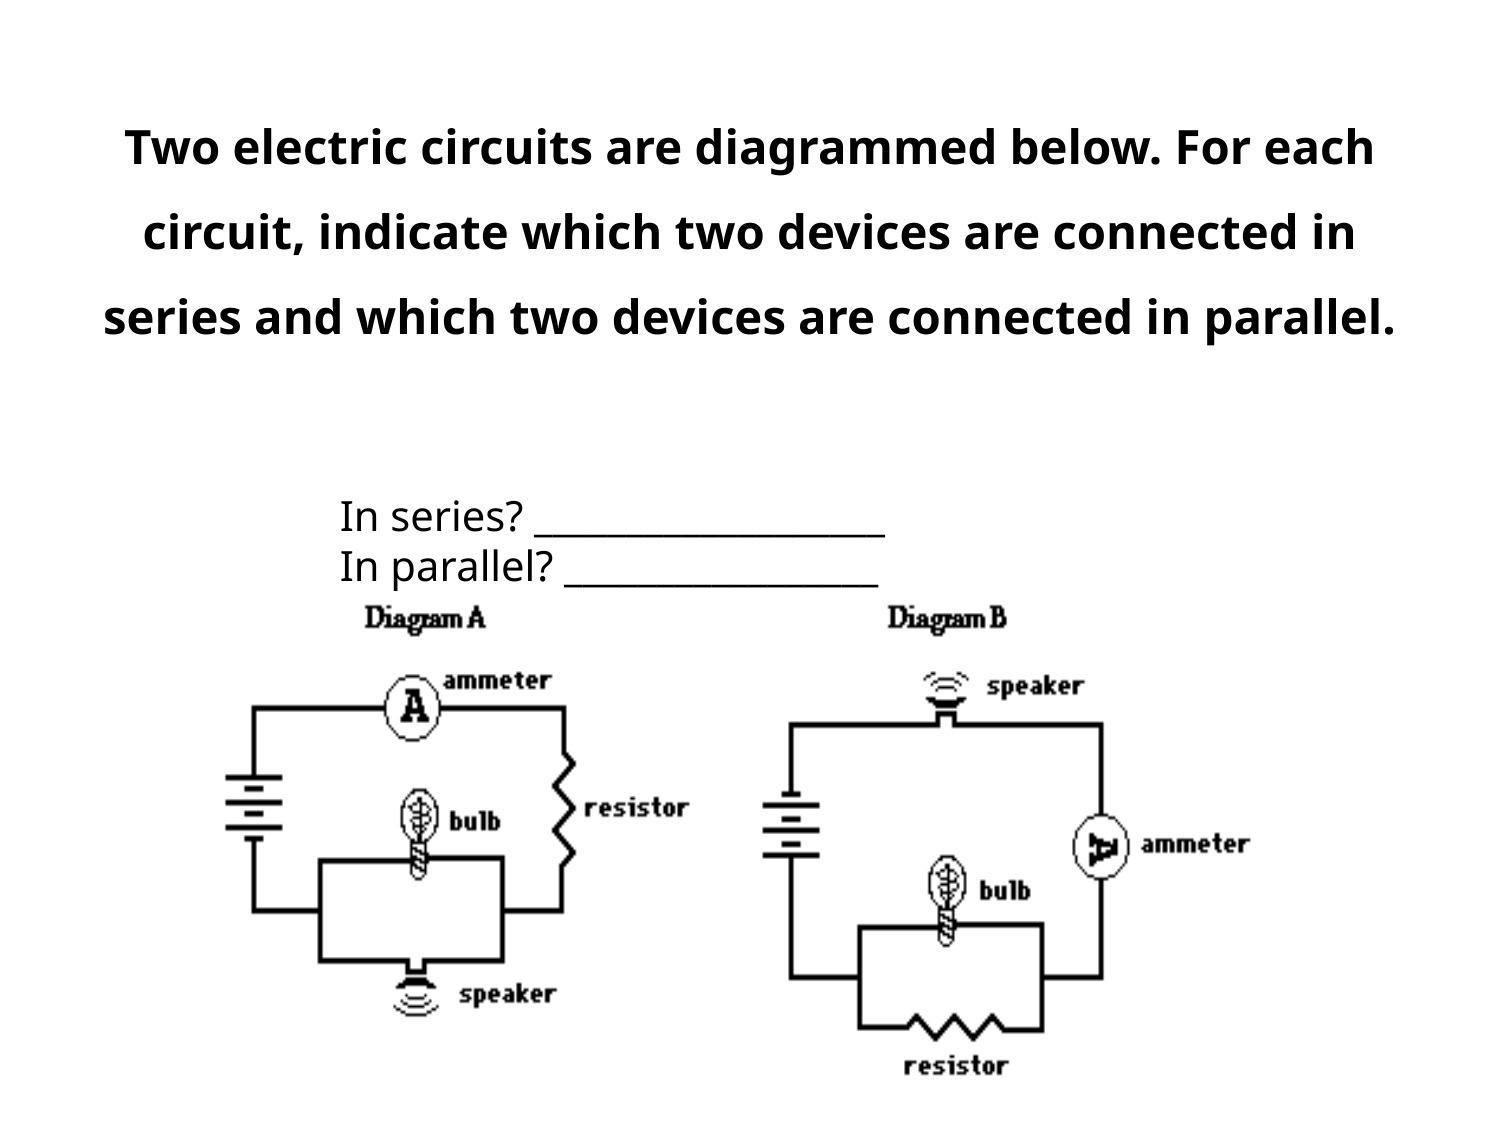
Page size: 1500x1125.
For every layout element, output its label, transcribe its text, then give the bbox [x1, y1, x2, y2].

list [212, 587, 1259, 1081]
title Two electric circuits are diagrammed below. For each circuit, indicate which two devices are connected in series and which two devices are connected in parallel. [75, 45, 1425, 388]
text_box In series? ___________________ In parallel? _________________ [324, 474, 1170, 585]
